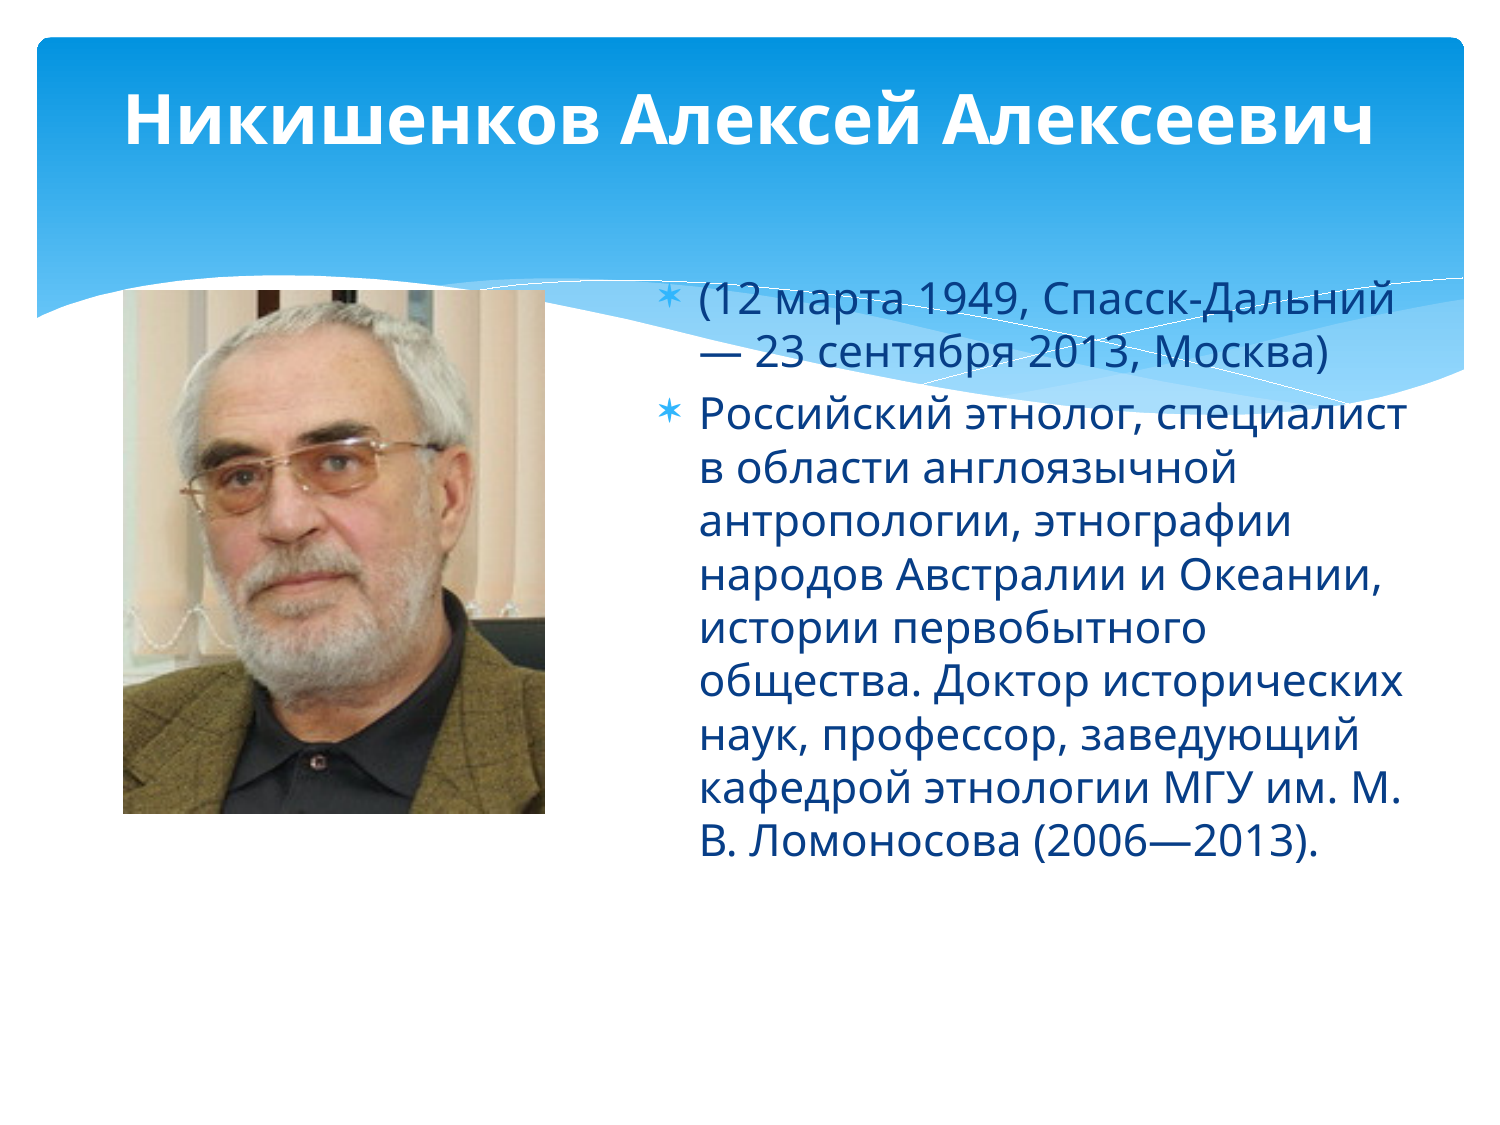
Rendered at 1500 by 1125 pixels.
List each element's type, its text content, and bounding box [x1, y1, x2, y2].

title Никишенков Алексей Алексеевич [75, 55, 1425, 261]
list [123, 290, 545, 814]
list (12 марта 1949, Спасск-Дальний — 23 сентября 2013, Москва) Российский этнолог, специалист в области англоязычной антропологии, этнографии народов Австралии и Океании, истории первобытного общества. Доктор исторических наук, профессор, заведующий кафедрой этнологии МГУ им. М. В. Ломоносова (2006—2013). [643, 262, 1425, 1005]
